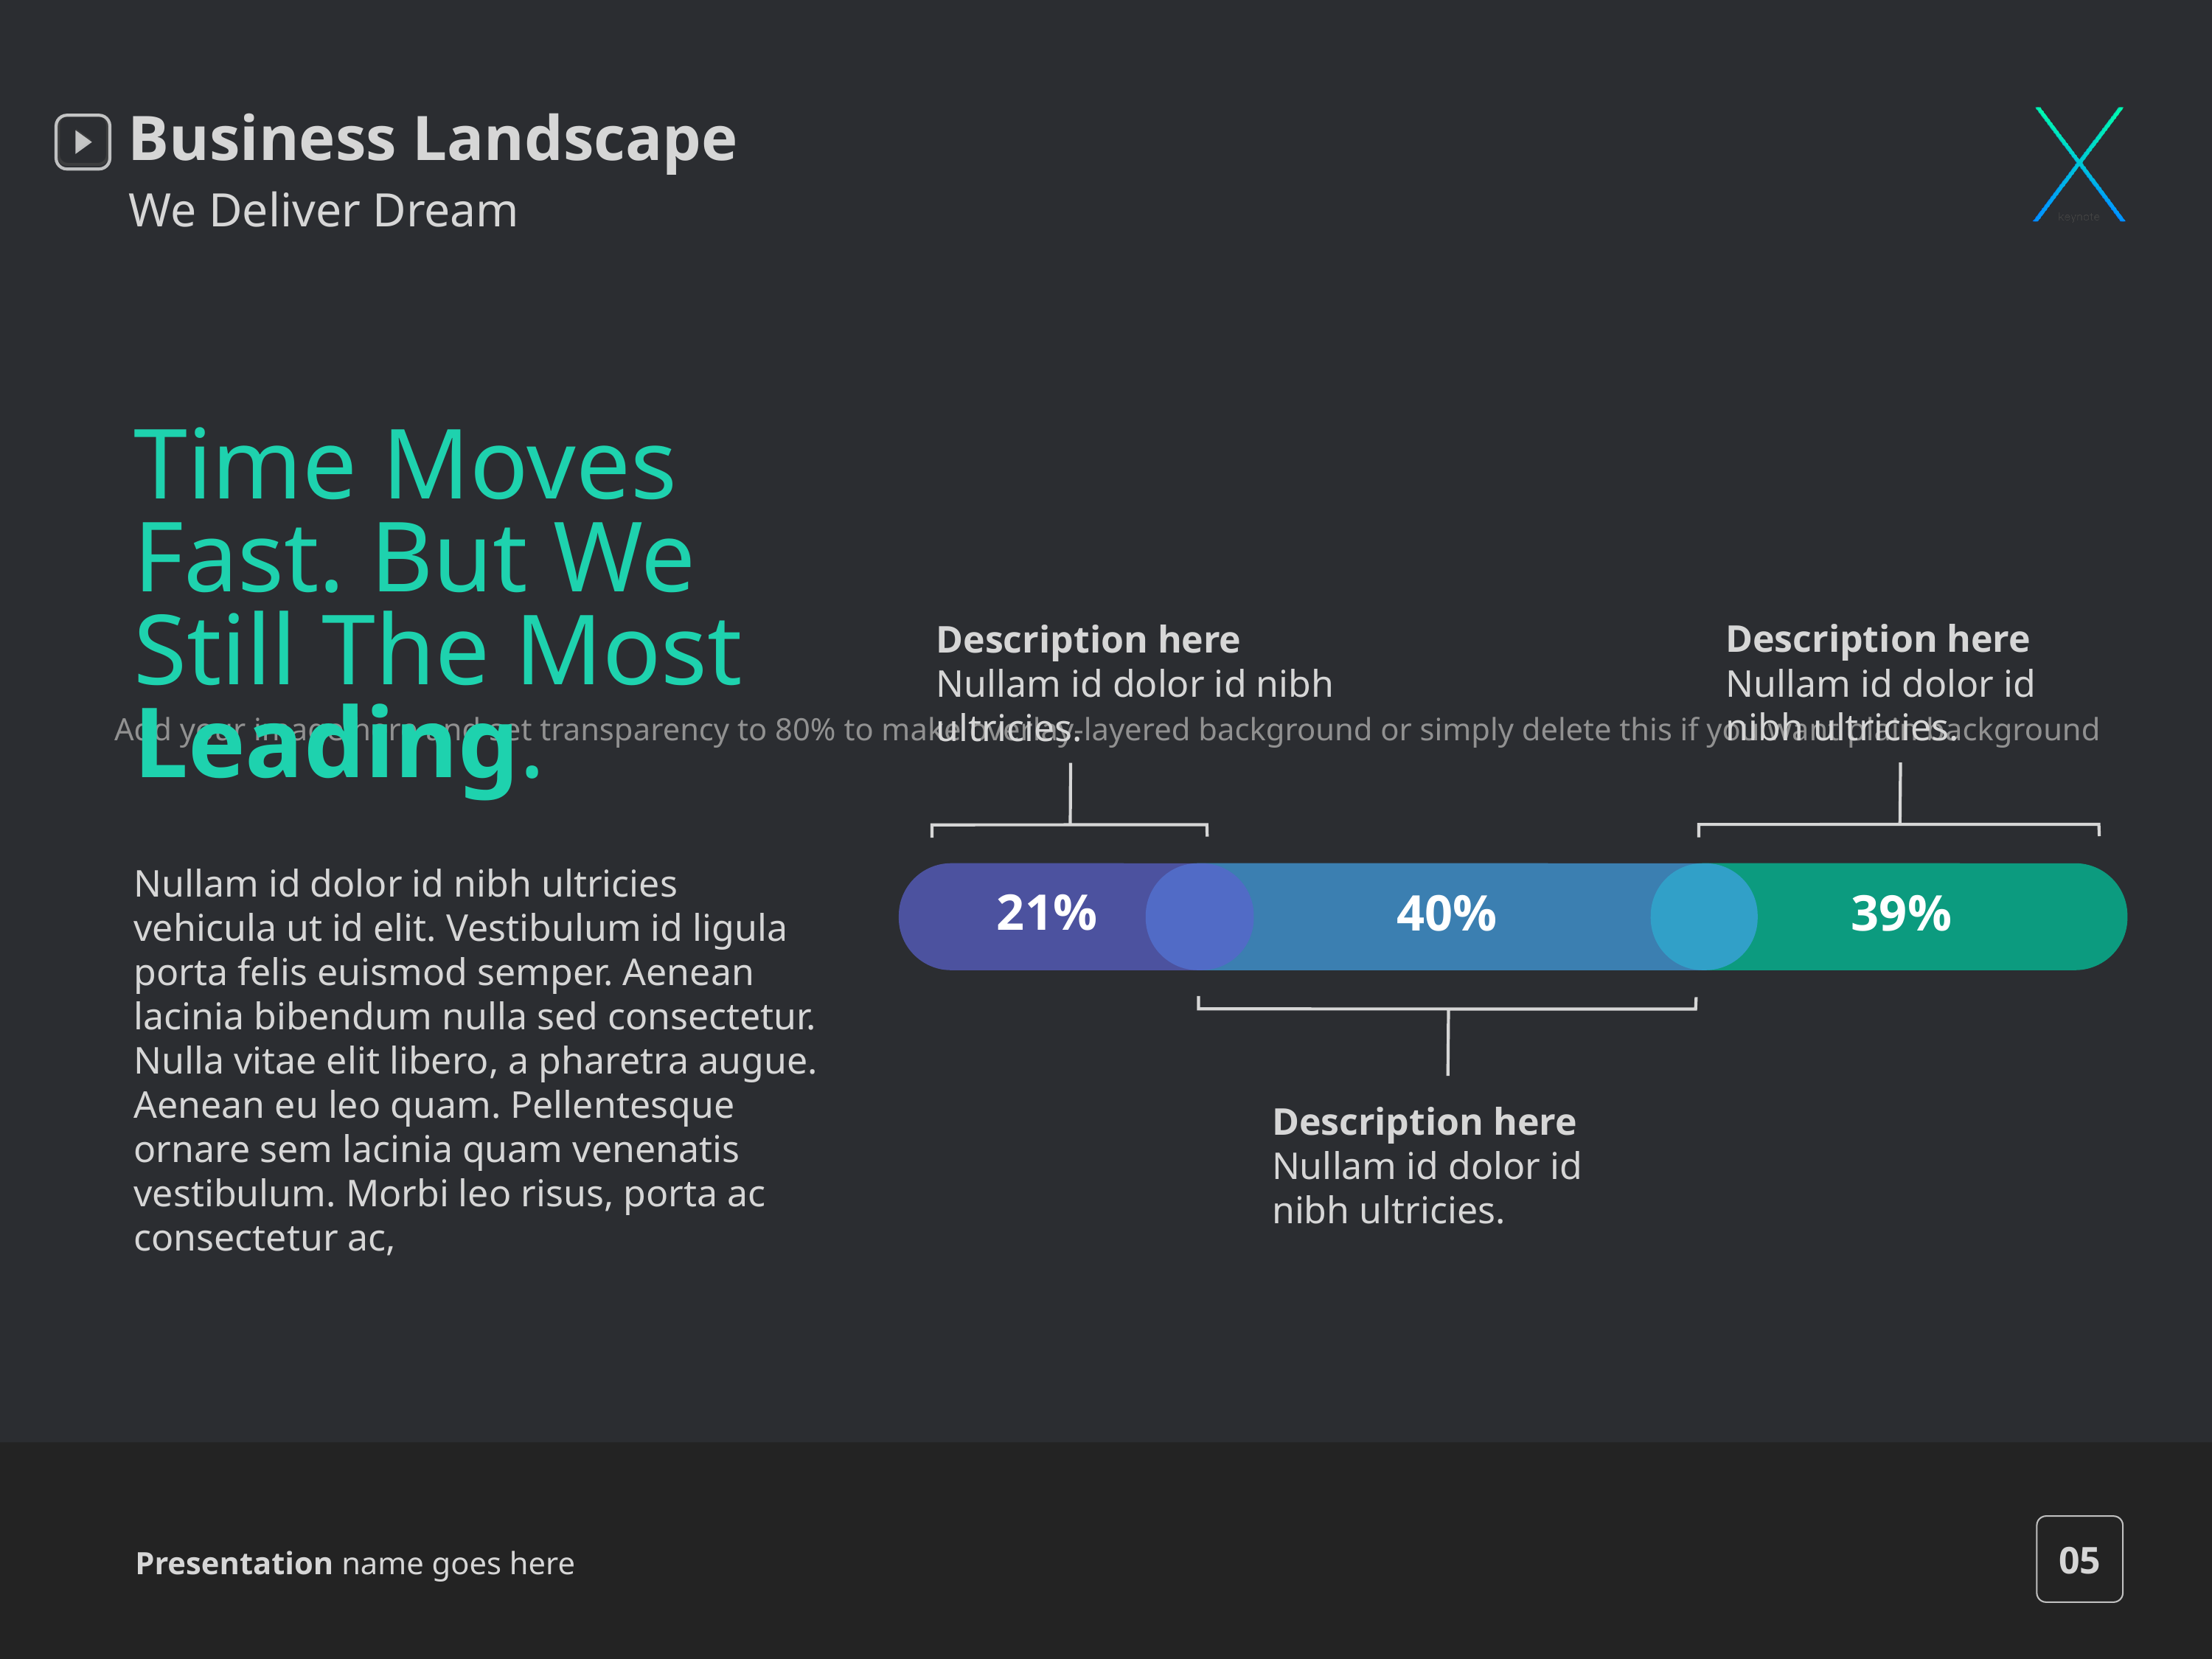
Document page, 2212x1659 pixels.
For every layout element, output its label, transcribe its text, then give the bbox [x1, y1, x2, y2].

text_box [898, 602, 2128, 1238]
text_box Nullam id dolor id nibh ultricies vehicula ut id elit. Vestibulum id ligula porta felis euismod semper. Aenean lacinia bibendum nulla sed consectetur. Nulla vitae elit libero, a pharetra augue. Aenean eu leo quam. Pellentesque ornare sem lacinia quam venenatis vestibulum. Morbi leo risus, porta ac consectetur ac, [128, 850, 832, 1268]
text_box We Deliver Dream [122, 170, 1788, 246]
picture [2032, 107, 2126, 223]
text_box Time Moves Fast. But We Still The Most Leading. [127, 382, 833, 839]
text_box Business Landscape [122, 87, 1816, 185]
text_box 05 [2051, 1527, 2108, 1591]
